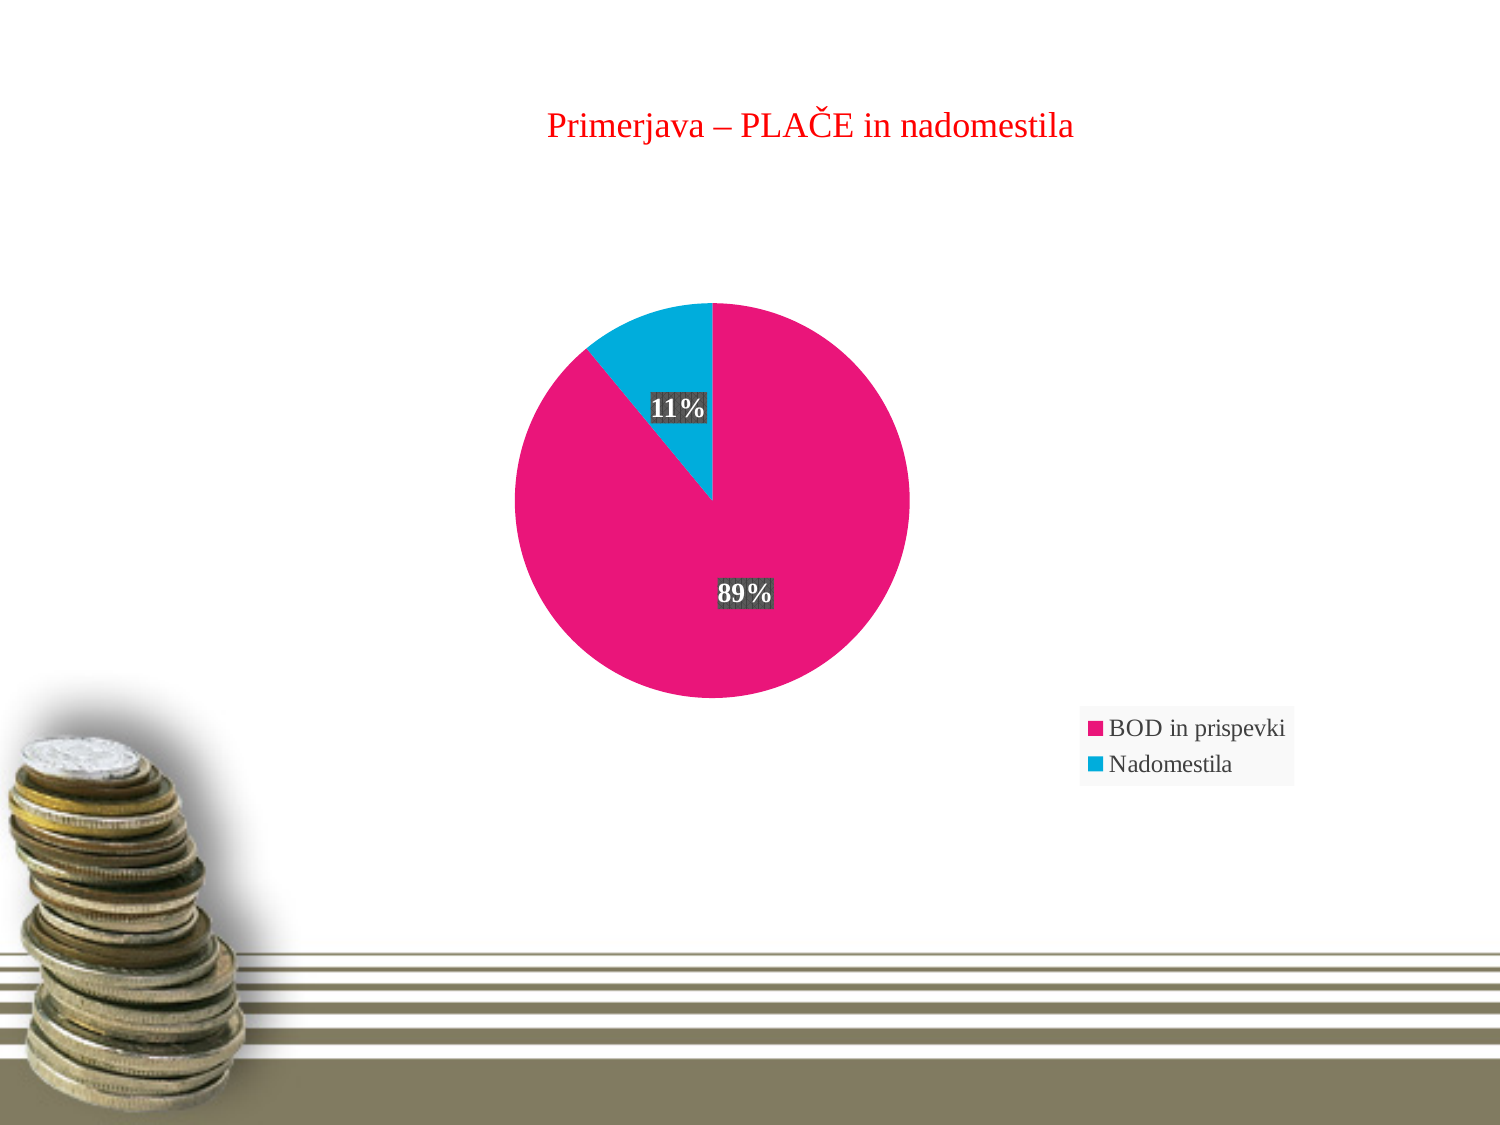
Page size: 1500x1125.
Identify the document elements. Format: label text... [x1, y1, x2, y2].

picture [0, 0, 1500, 1125]
title Primerjava – PLAČE in nadomestila [234, 93, 1388, 174]
chart [187, 175, 1430, 950]
